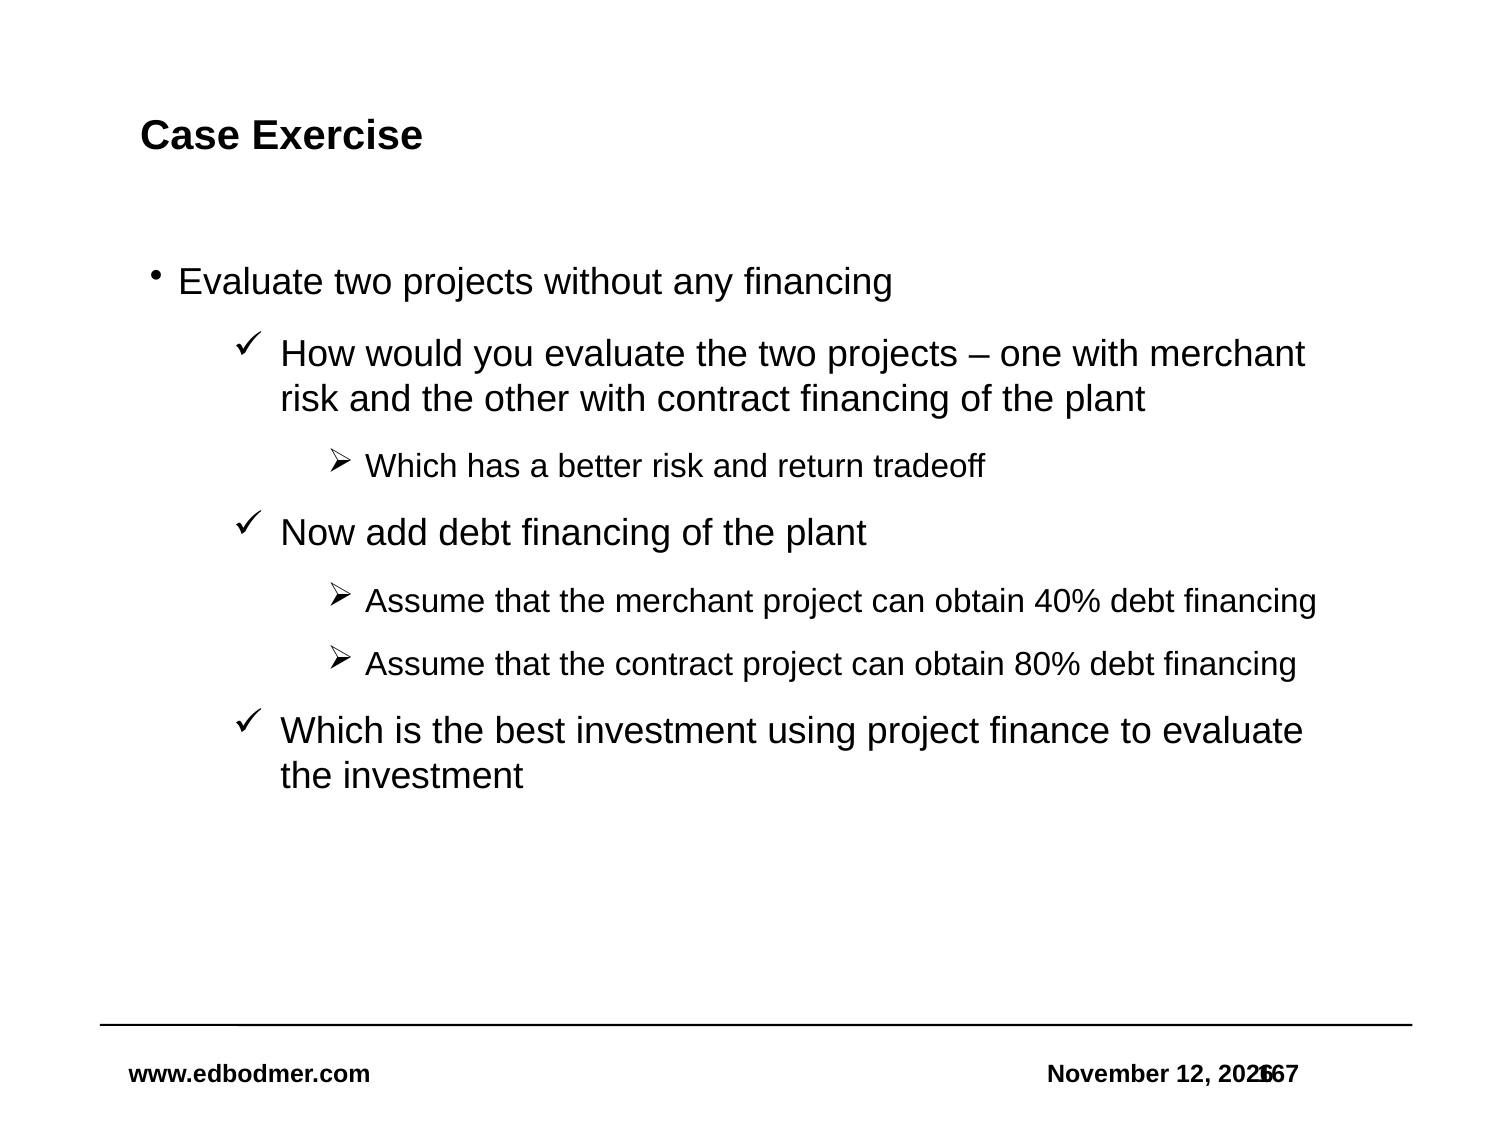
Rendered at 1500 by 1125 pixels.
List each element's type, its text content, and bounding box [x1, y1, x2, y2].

list Evaluate two projects without any financing How would you evaluate the two projects – one with merchant risk and the other with contract financing of the plant Which has a better risk and return tradeoff Now add debt financing of the plant Assume that the merchant project can obtain 40% debt financing Assume that the contract project can obtain 80% debt financing Which is the best investment using project finance to evaluate the investment [124, 249, 1376, 1001]
title Case Exercise [124, 99, 1288, 226]
